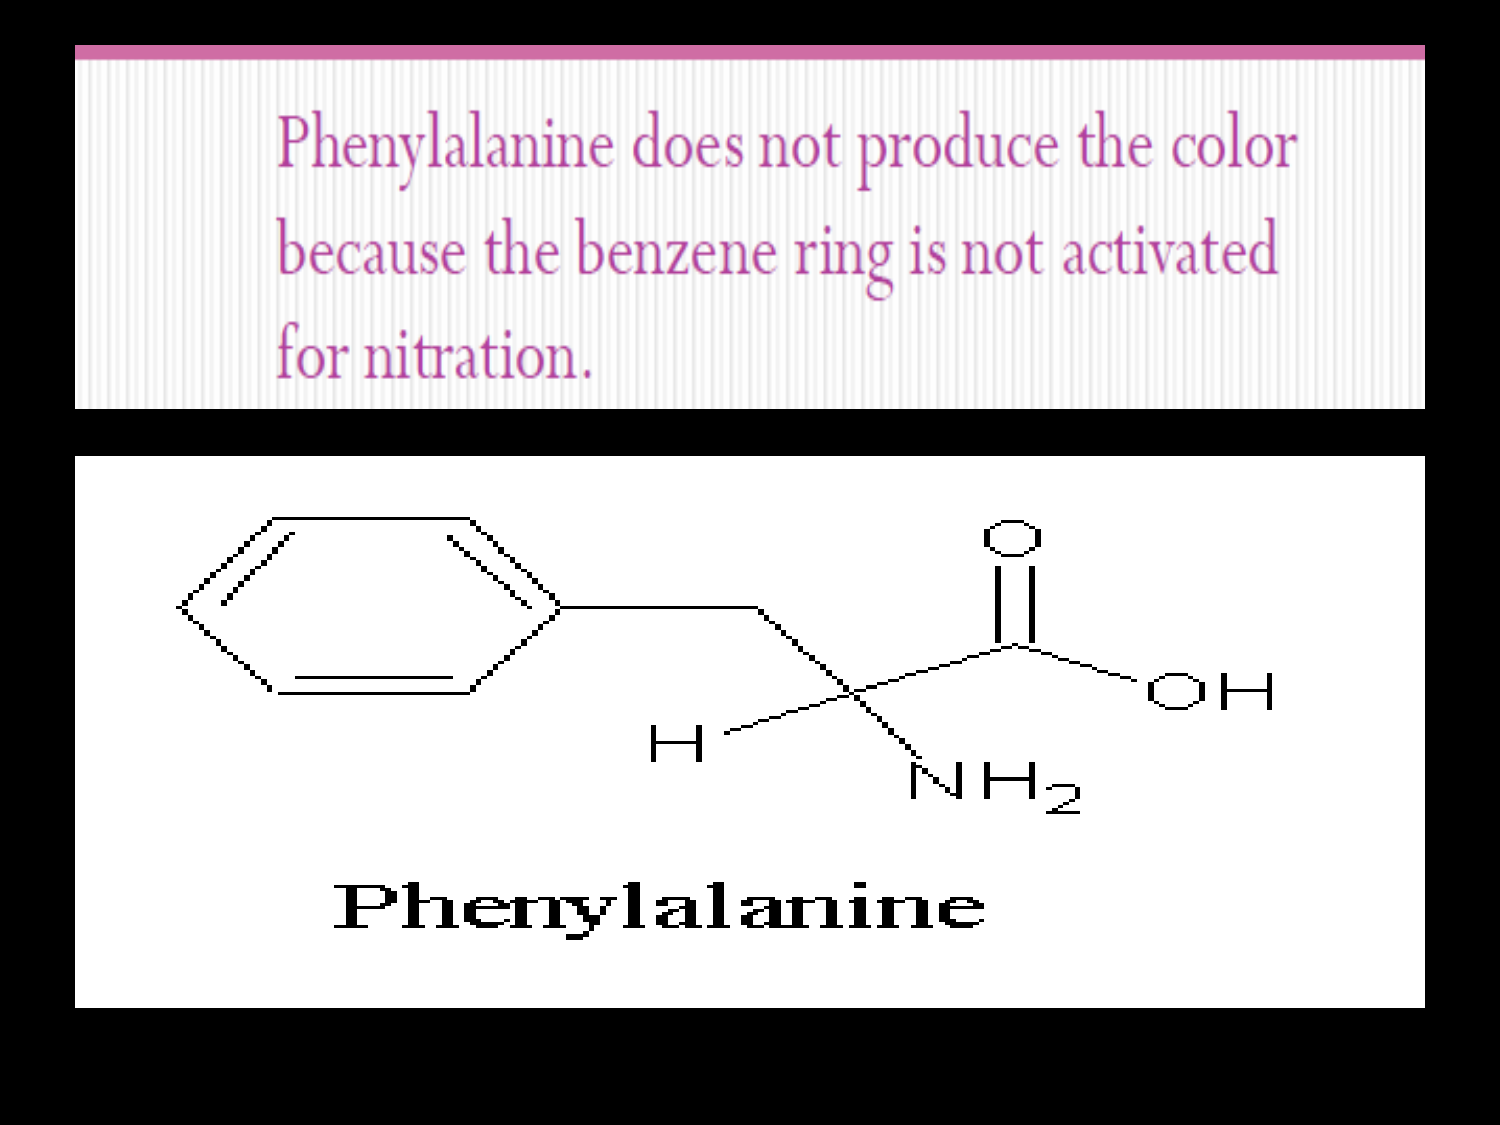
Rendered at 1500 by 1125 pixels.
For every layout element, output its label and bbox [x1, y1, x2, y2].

picture [74, 455, 1426, 1009]
list [74, 44, 1426, 410]
